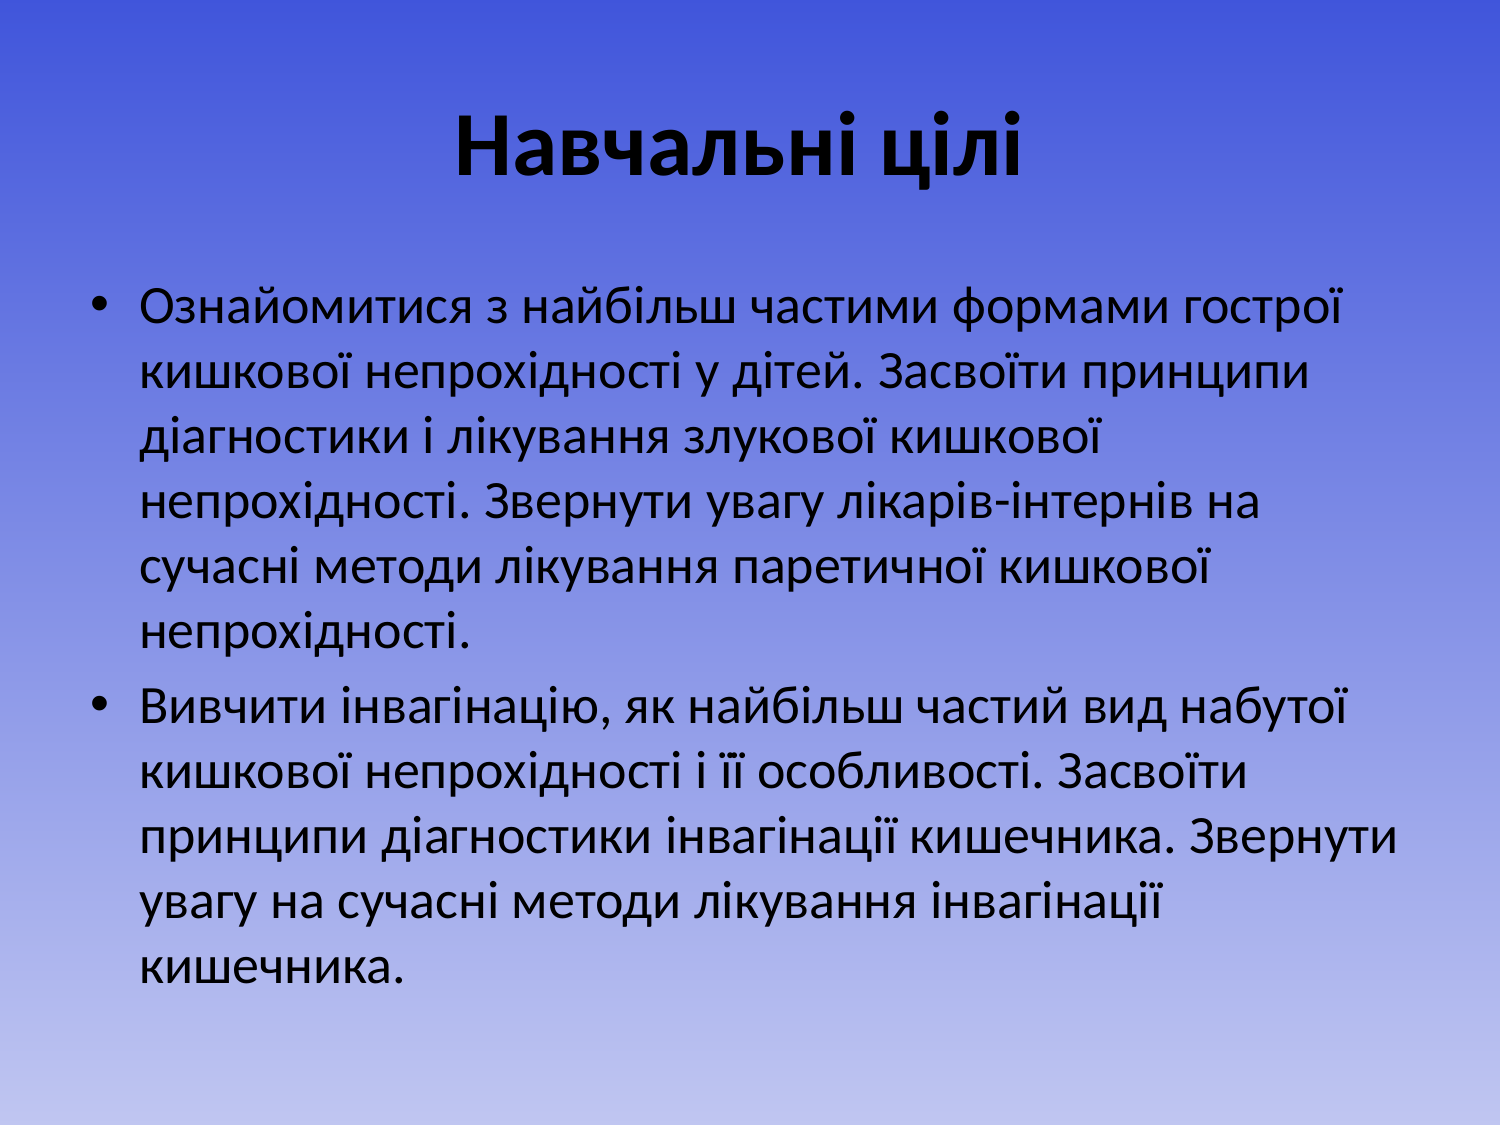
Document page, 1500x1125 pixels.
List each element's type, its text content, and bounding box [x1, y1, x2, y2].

title Навчальні цілі [75, 45, 1425, 233]
list Ознайомитися з найбільш частими формами гострої кишкової непрохідності у дітей. Засвоїти принципи діагностики і лікування злукової кишкової непрохідності. Звернути увагу лікарів-інтернів на сучасні методи лікування паретичної кишкової непрохідності. Вивчити інвагінацію, як найбільш частий вид набутої кишкової непрохідності і її особливості. Засвоїти принципи діагностики інвагінації кишечника. Звернути увагу на сучасні методи лікування інвагінації кишечника. [75, 262, 1425, 1005]
